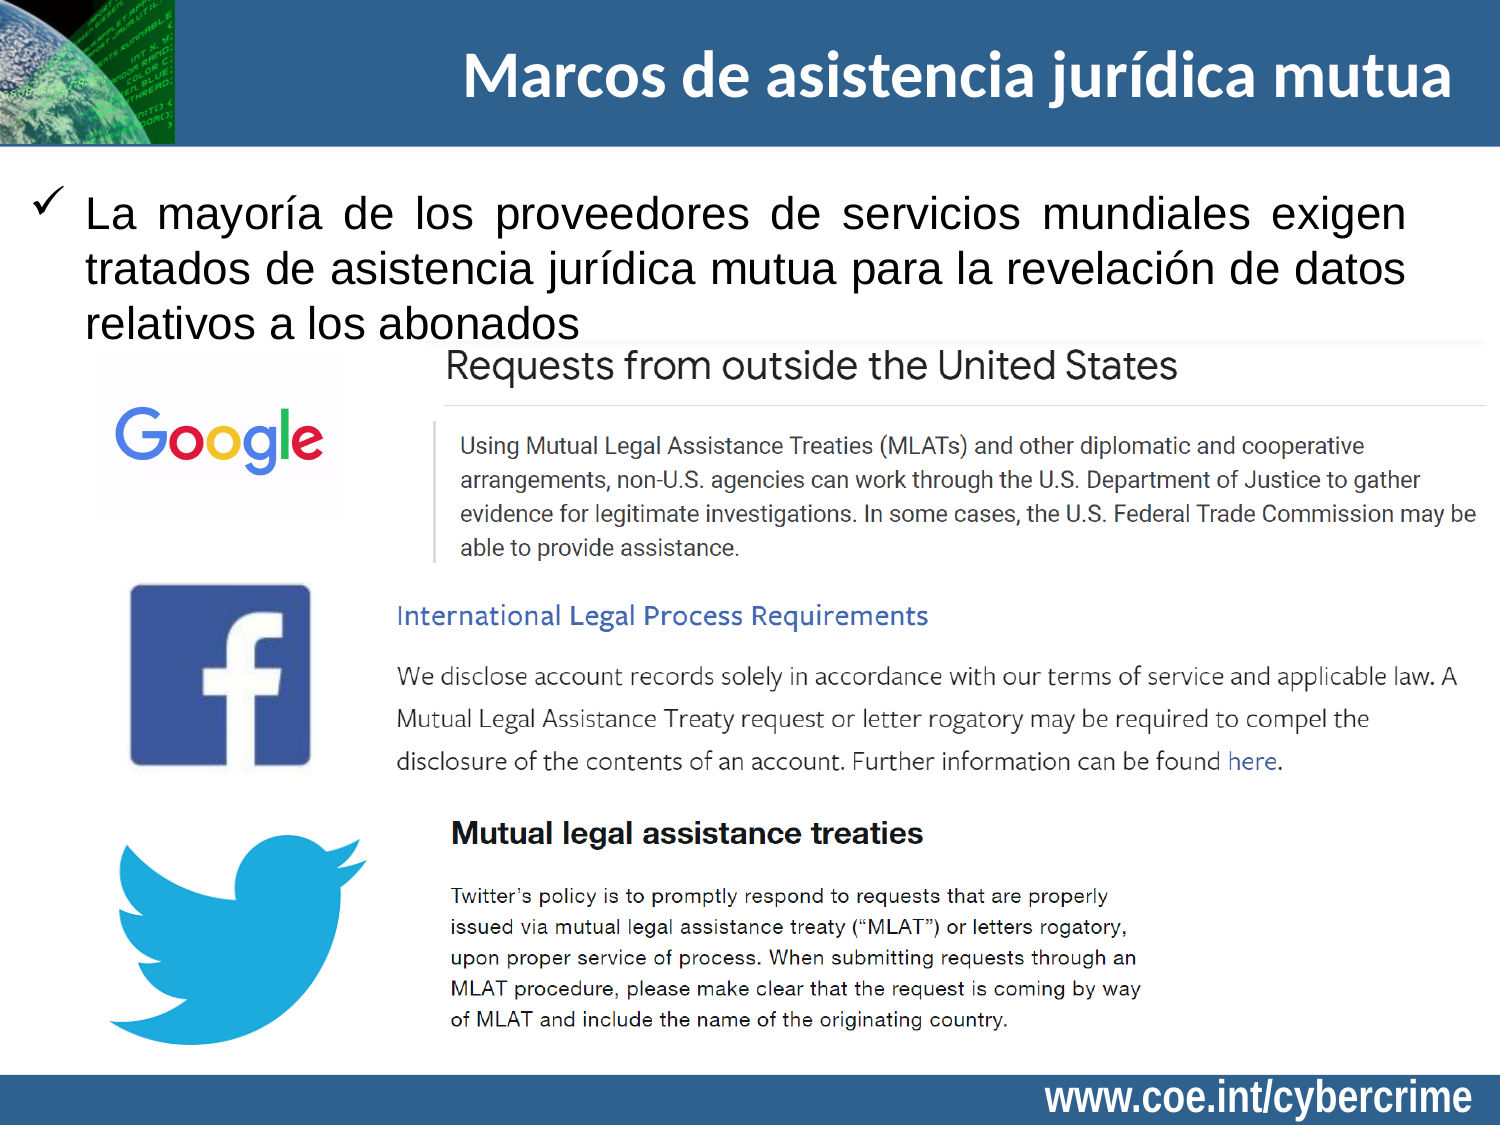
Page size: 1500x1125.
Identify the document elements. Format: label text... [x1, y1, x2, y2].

picture [109, 835, 367, 1045]
text_box La mayoría de los proveedores de servicios mundiales exigen tratados de asistencia jurídica mutua para la revelación de datos relativos a los abonados [14, 175, 1423, 466]
picture [0, 0, 175, 144]
picture [95, 354, 345, 521]
picture [366, 587, 1486, 790]
text_box [0, 1073, 1030, 1125]
text_box Marcos de asistencia jurídica mutua [177, 0, 1500, 149]
picture [440, 808, 1163, 1053]
picture [126, 580, 314, 776]
text_box www.coe.int/cybercrime [1030, 1059, 1500, 1125]
picture [426, 341, 1486, 582]
